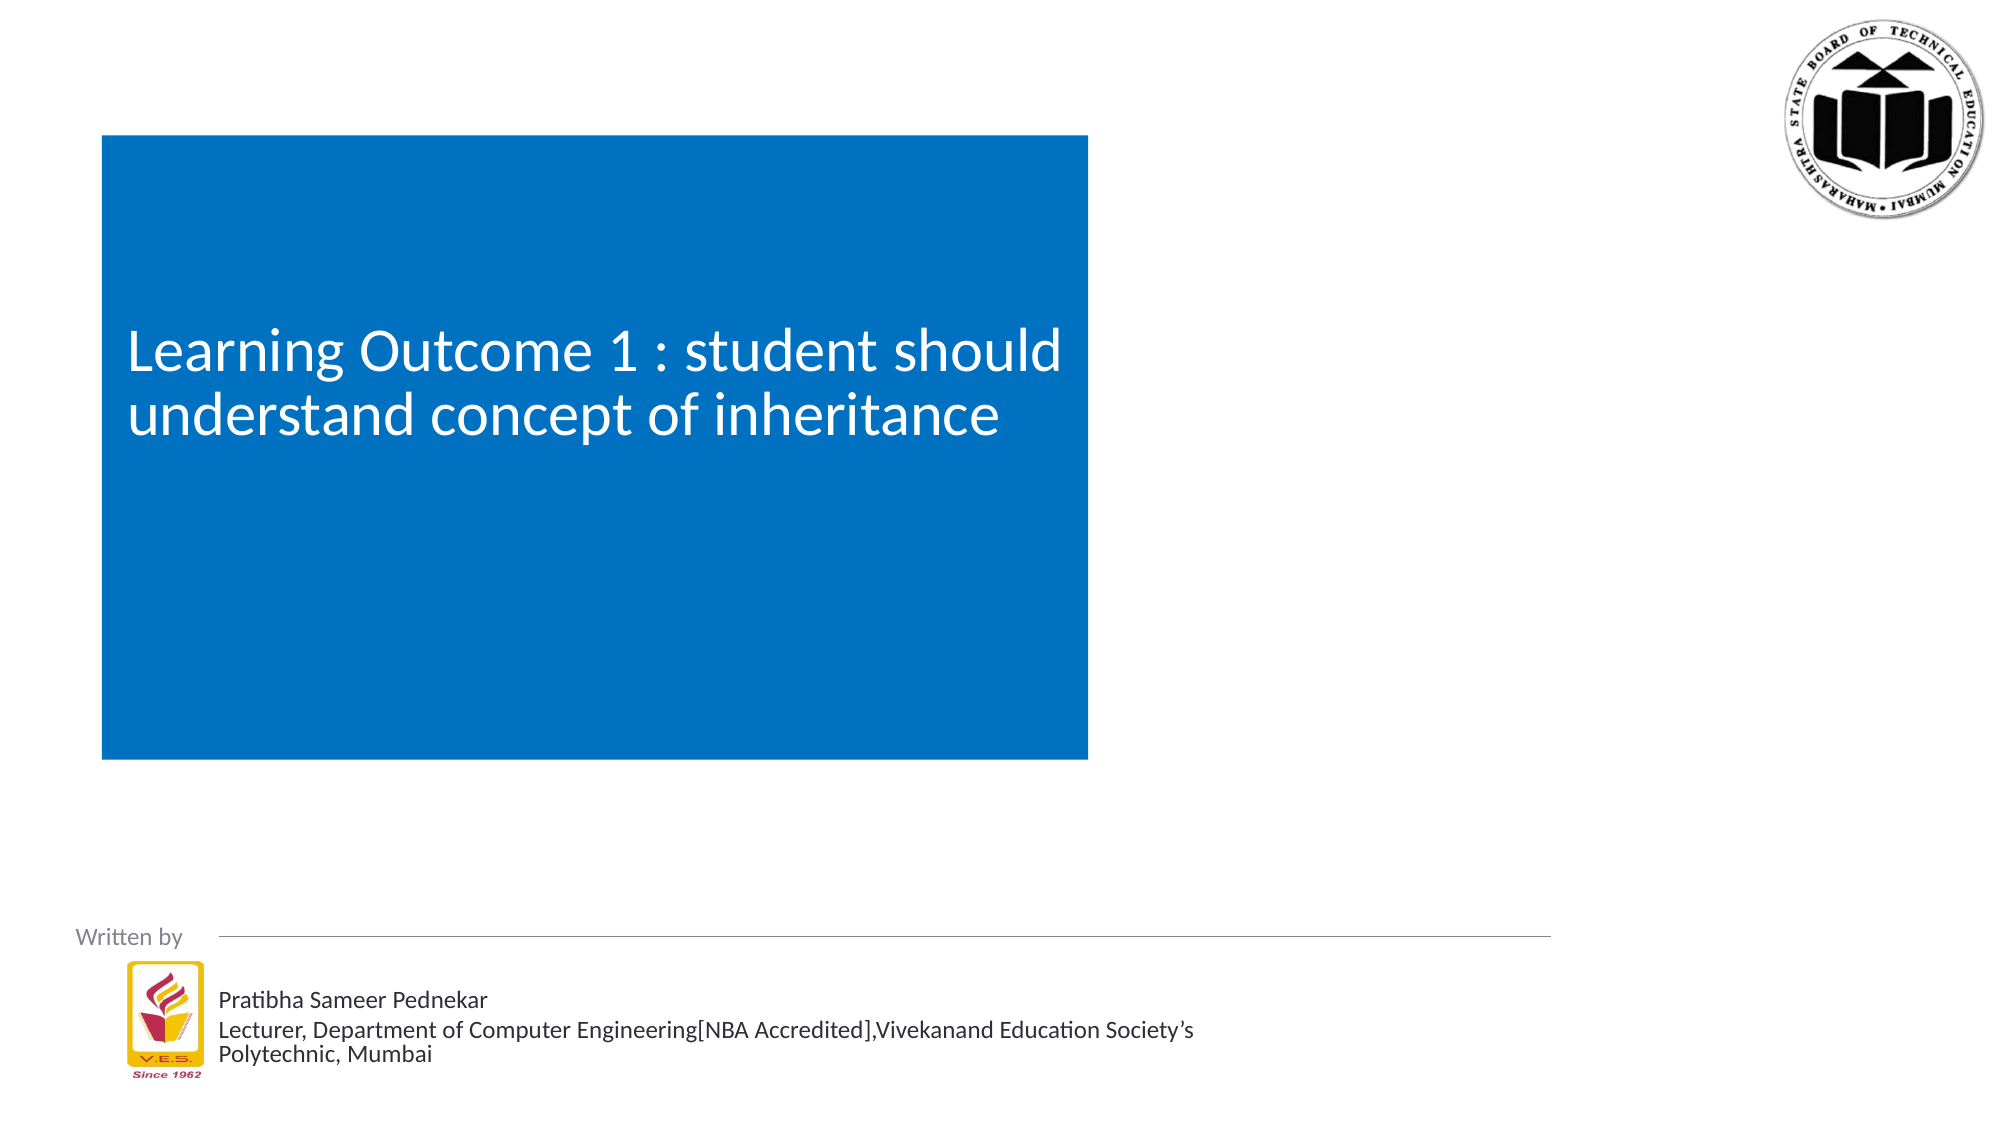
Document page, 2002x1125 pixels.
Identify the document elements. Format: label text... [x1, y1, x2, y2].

title Learning Outcome 1 : student should understand concept of inheritance [127, 320, 1087, 482]
picture [126, 961, 204, 1079]
picture [1764, 0, 2001, 237]
list Lecturer, Department of Computer Engineering[NBA Accredited],Vivekanand Education Society’s Polytechnic, Mumbai [218, 1019, 1226, 1050]
list Pratibha Sameer Pednekar [218, 987, 726, 1017]
